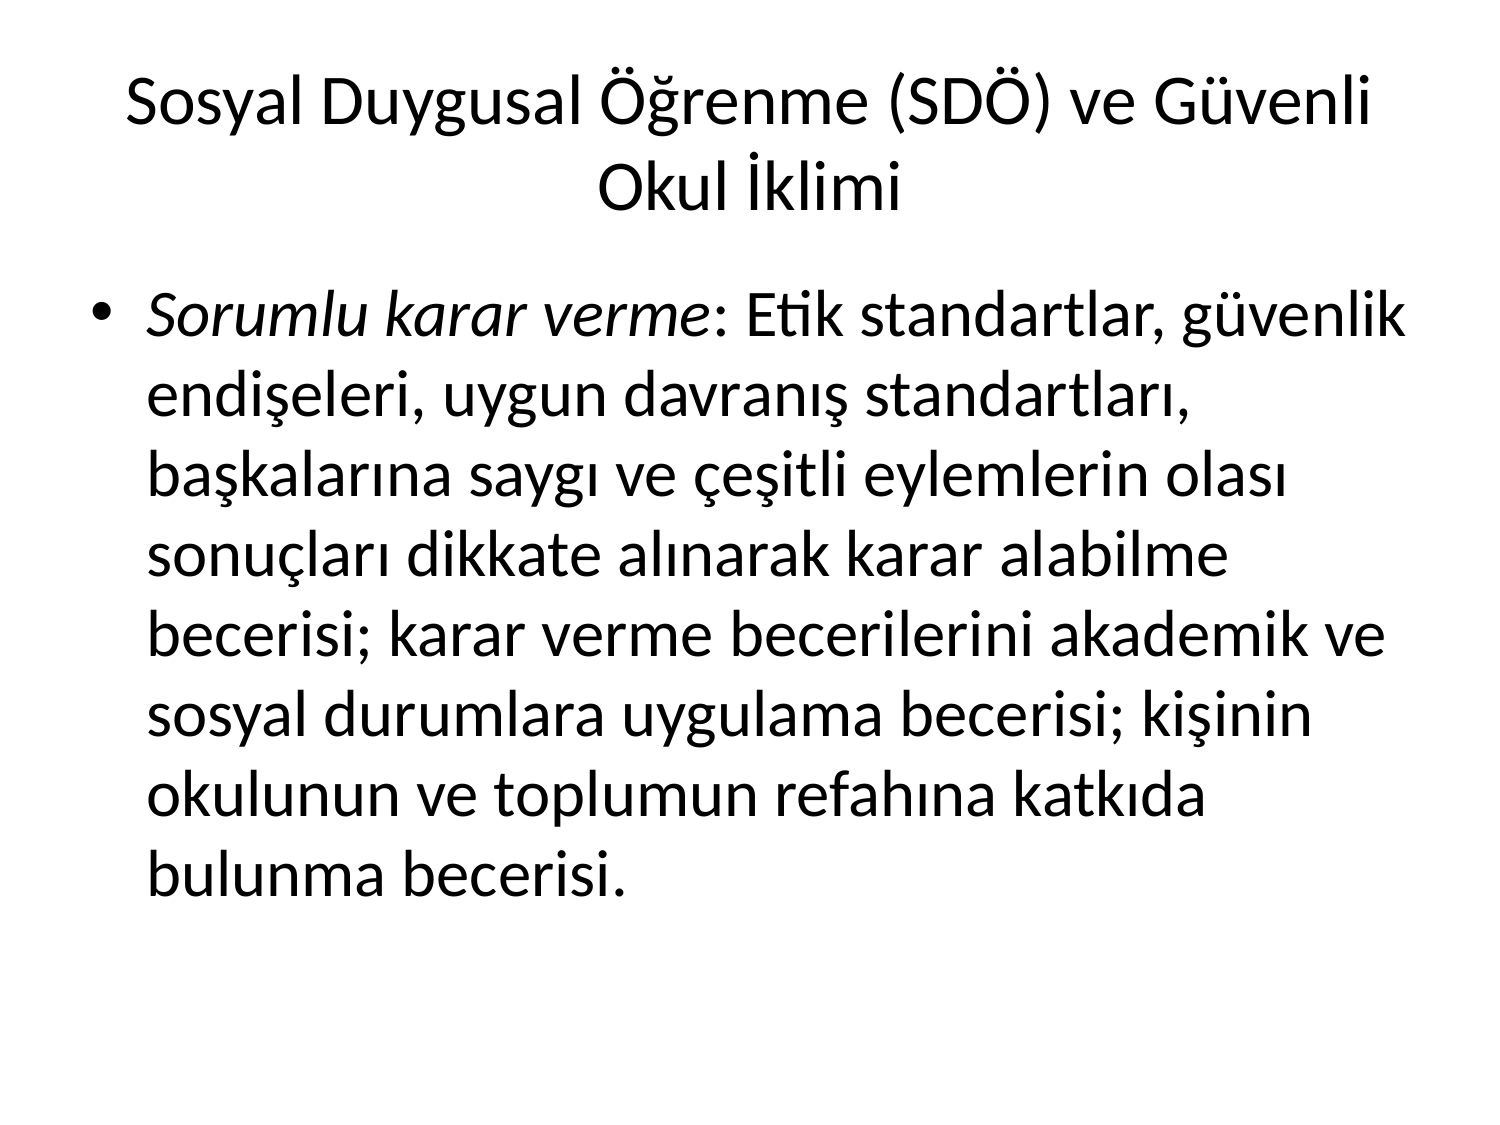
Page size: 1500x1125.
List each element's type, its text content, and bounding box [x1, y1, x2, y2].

list Sorumlu karar verme: Etik standartlar, güvenlik endişeleri, uygun davranış standartları, başkalarına saygı ve çeşitli eylemlerin olası sonuçları dikkate alınarak karar alabilme becerisi; karar verme becerilerini akademik ve sosyal durumlara uygulama becerisi; kişinin okulunun ve toplumun refahına katkıda bulunma becerisi. [75, 262, 1425, 1005]
title Sosyal Duygusal Öğrenme (SDÖ) ve Güvenli Okul İklimi [75, 45, 1425, 233]
